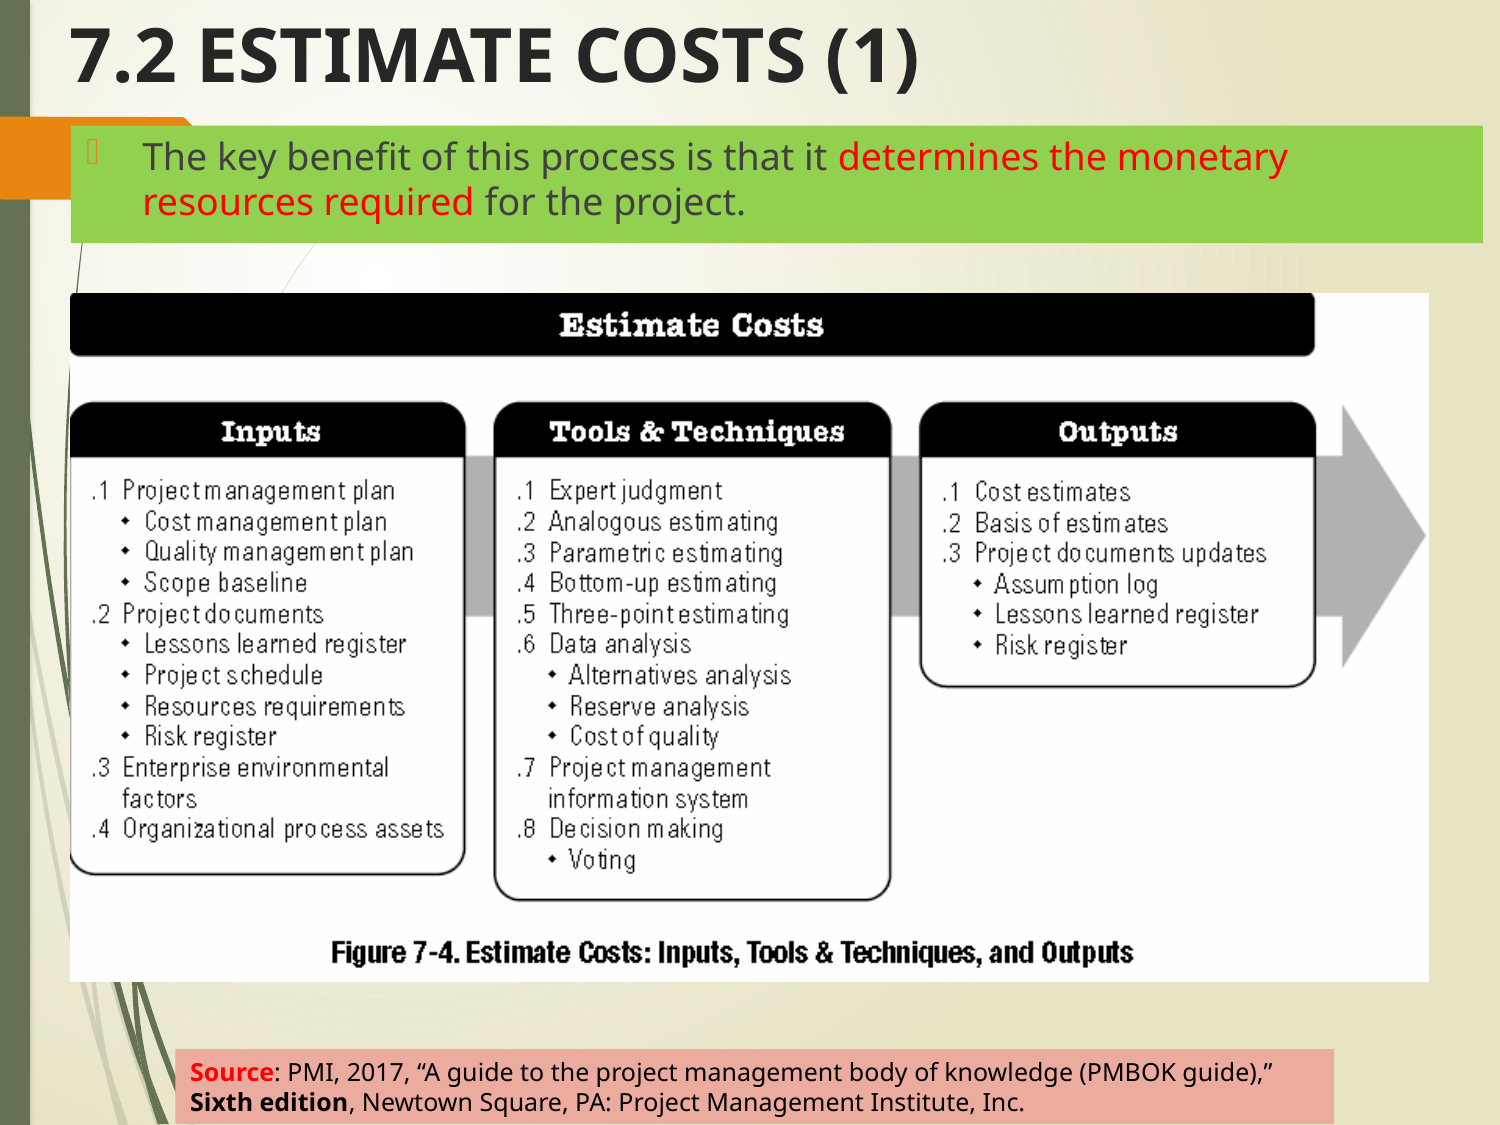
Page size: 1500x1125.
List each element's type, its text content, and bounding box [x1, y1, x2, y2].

text_box Source: PMI, 2017, “A guide to the project management body of knowledge (PMBOK guide),” Sixth edition, Newtown Square, PA: Project Management Institute, Inc. [175, 1049, 1335, 1124]
list The key benefit of this process is that it determines the monetary resources required for the project. [70, 125, 1483, 244]
picture [70, 293, 1429, 982]
title 7.2 ESTIMATE COSTS (1) [54, 0, 1500, 110]
